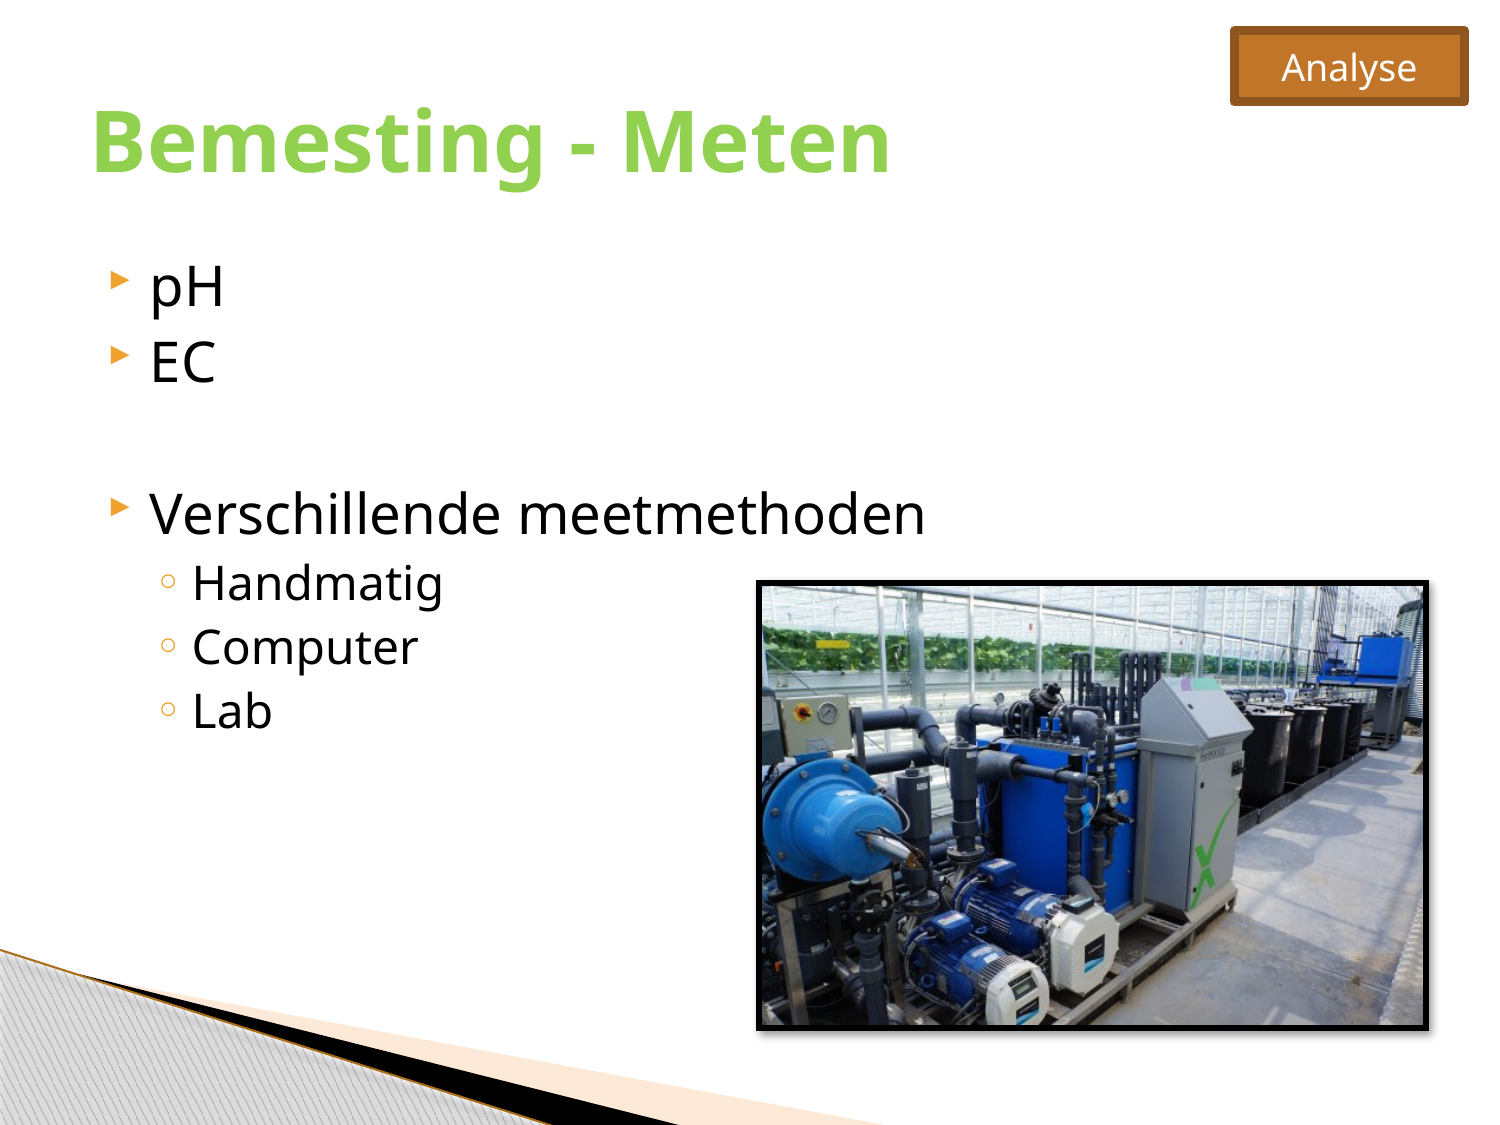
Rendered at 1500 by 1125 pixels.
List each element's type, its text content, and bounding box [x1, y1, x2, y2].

list pH EC Verschillende meetmethoden Handmatig Computer Lab [75, 243, 1425, 986]
text_box Analyse [1230, 26, 1469, 106]
title Bemesting - Meten [75, 45, 1425, 233]
picture [761, 585, 1423, 1026]
